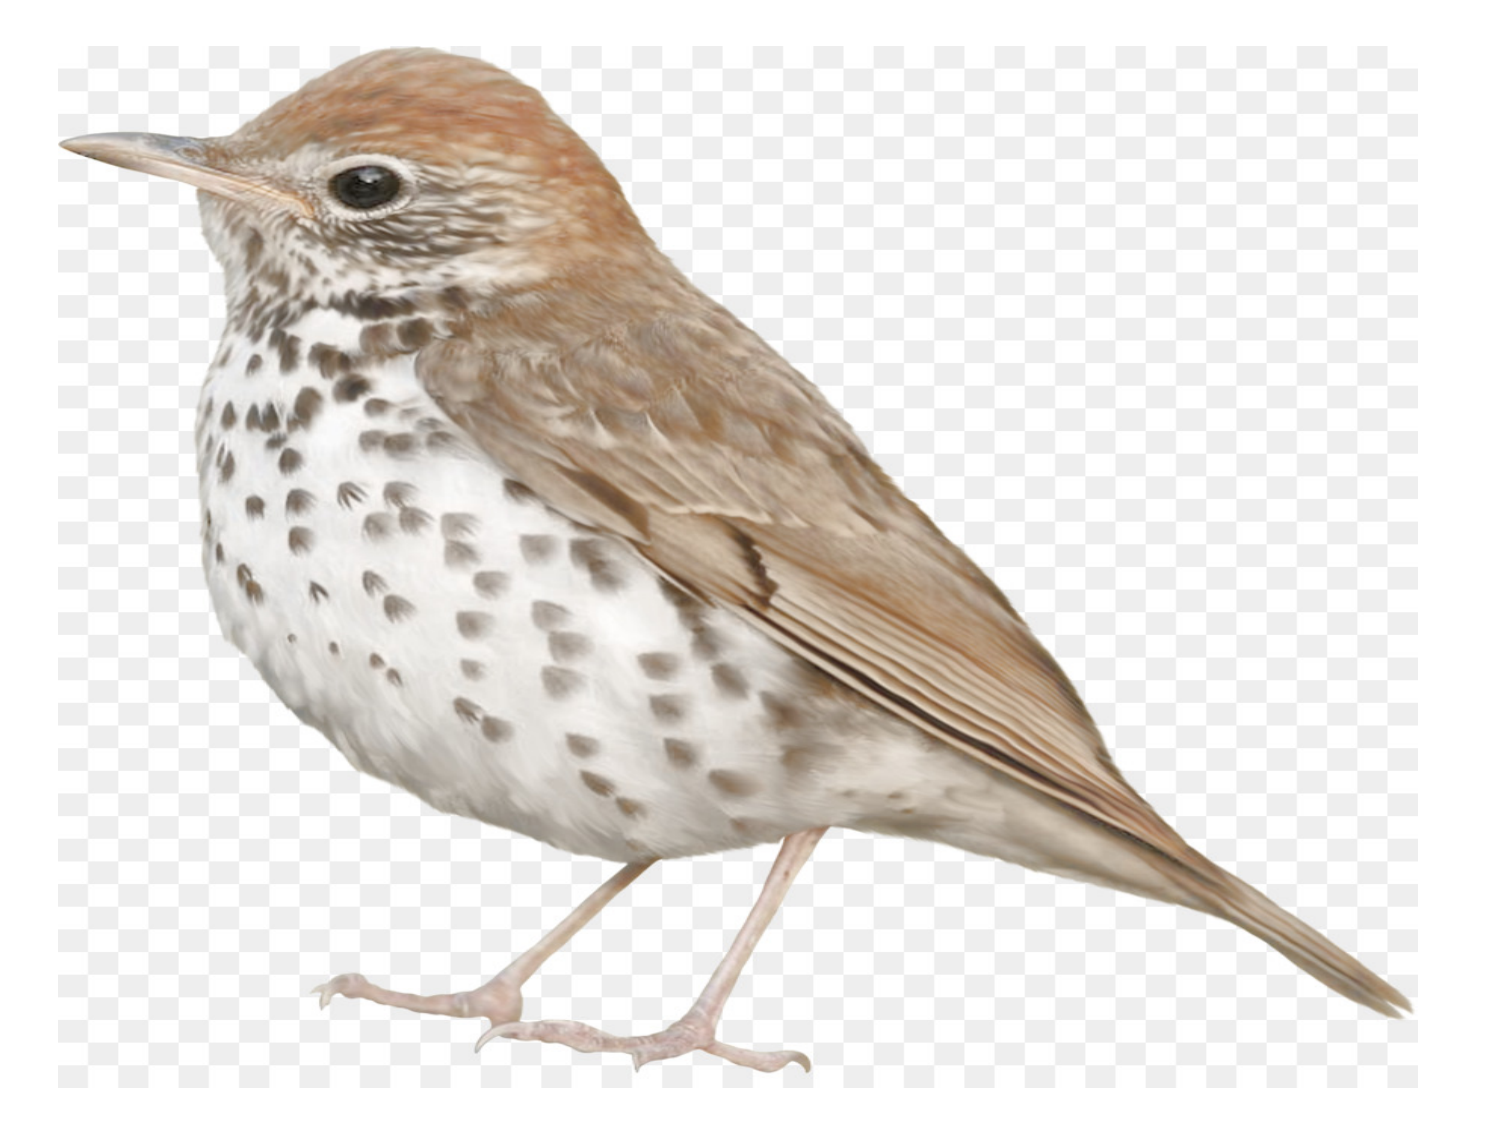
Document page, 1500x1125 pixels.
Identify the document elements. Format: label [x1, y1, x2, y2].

picture [58, 46, 1419, 1088]
